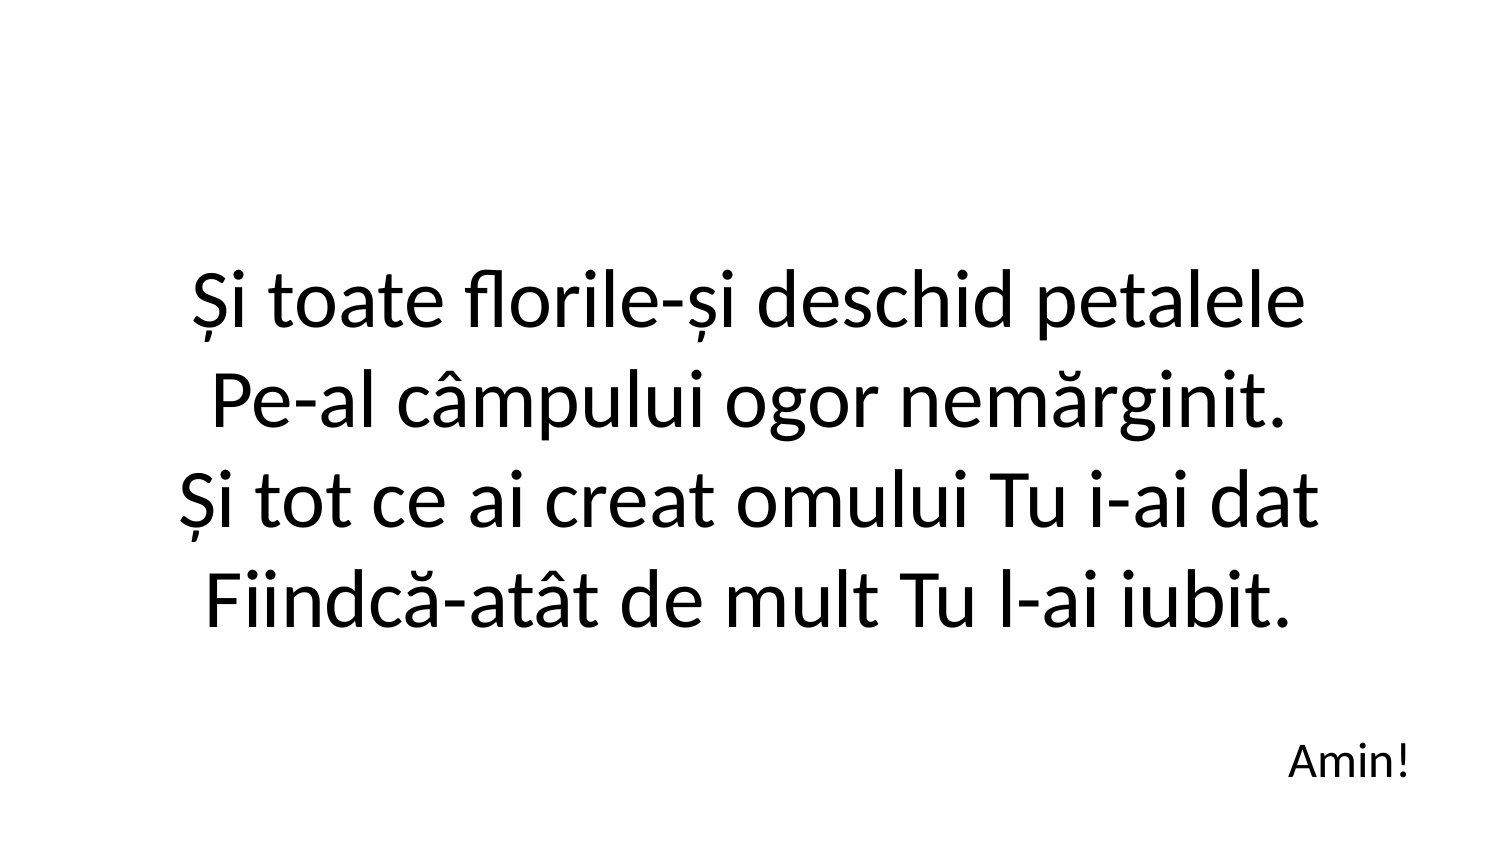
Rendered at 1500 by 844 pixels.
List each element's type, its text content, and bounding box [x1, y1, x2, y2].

text_box Și toate florile-și deschid petalele Pe-al câmpului ogor nemărginit. Și tot ce ai creat omului Tu i-ai dat Fiindcă-atât de mult Tu l-ai iubit. [163, 192, 1337, 652]
text_box Amin! [1273, 674, 1427, 795]
